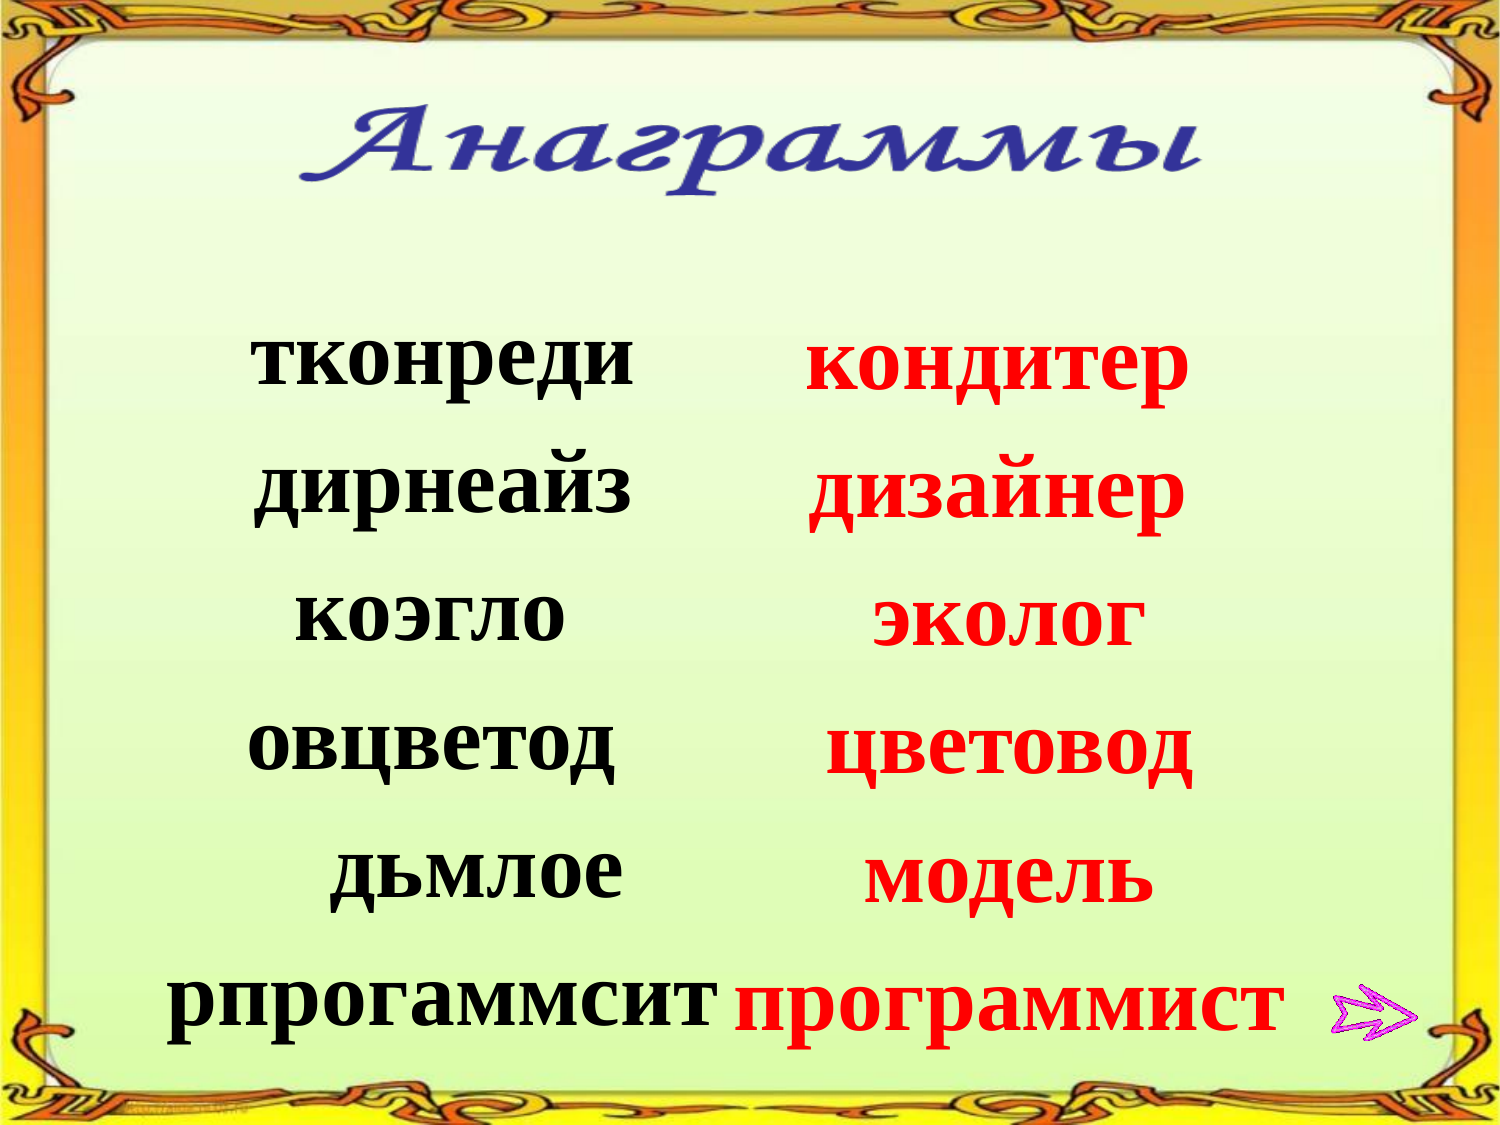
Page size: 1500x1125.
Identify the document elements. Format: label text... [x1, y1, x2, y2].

picture [0, 0, 1500, 1125]
list тконреди дирнеайз коэгло овцветод дьмлое рпрогаммсит [100, 285, 786, 1018]
list кондитер дизайнер эколог цветовод модель программист [702, 181, 1318, 915]
